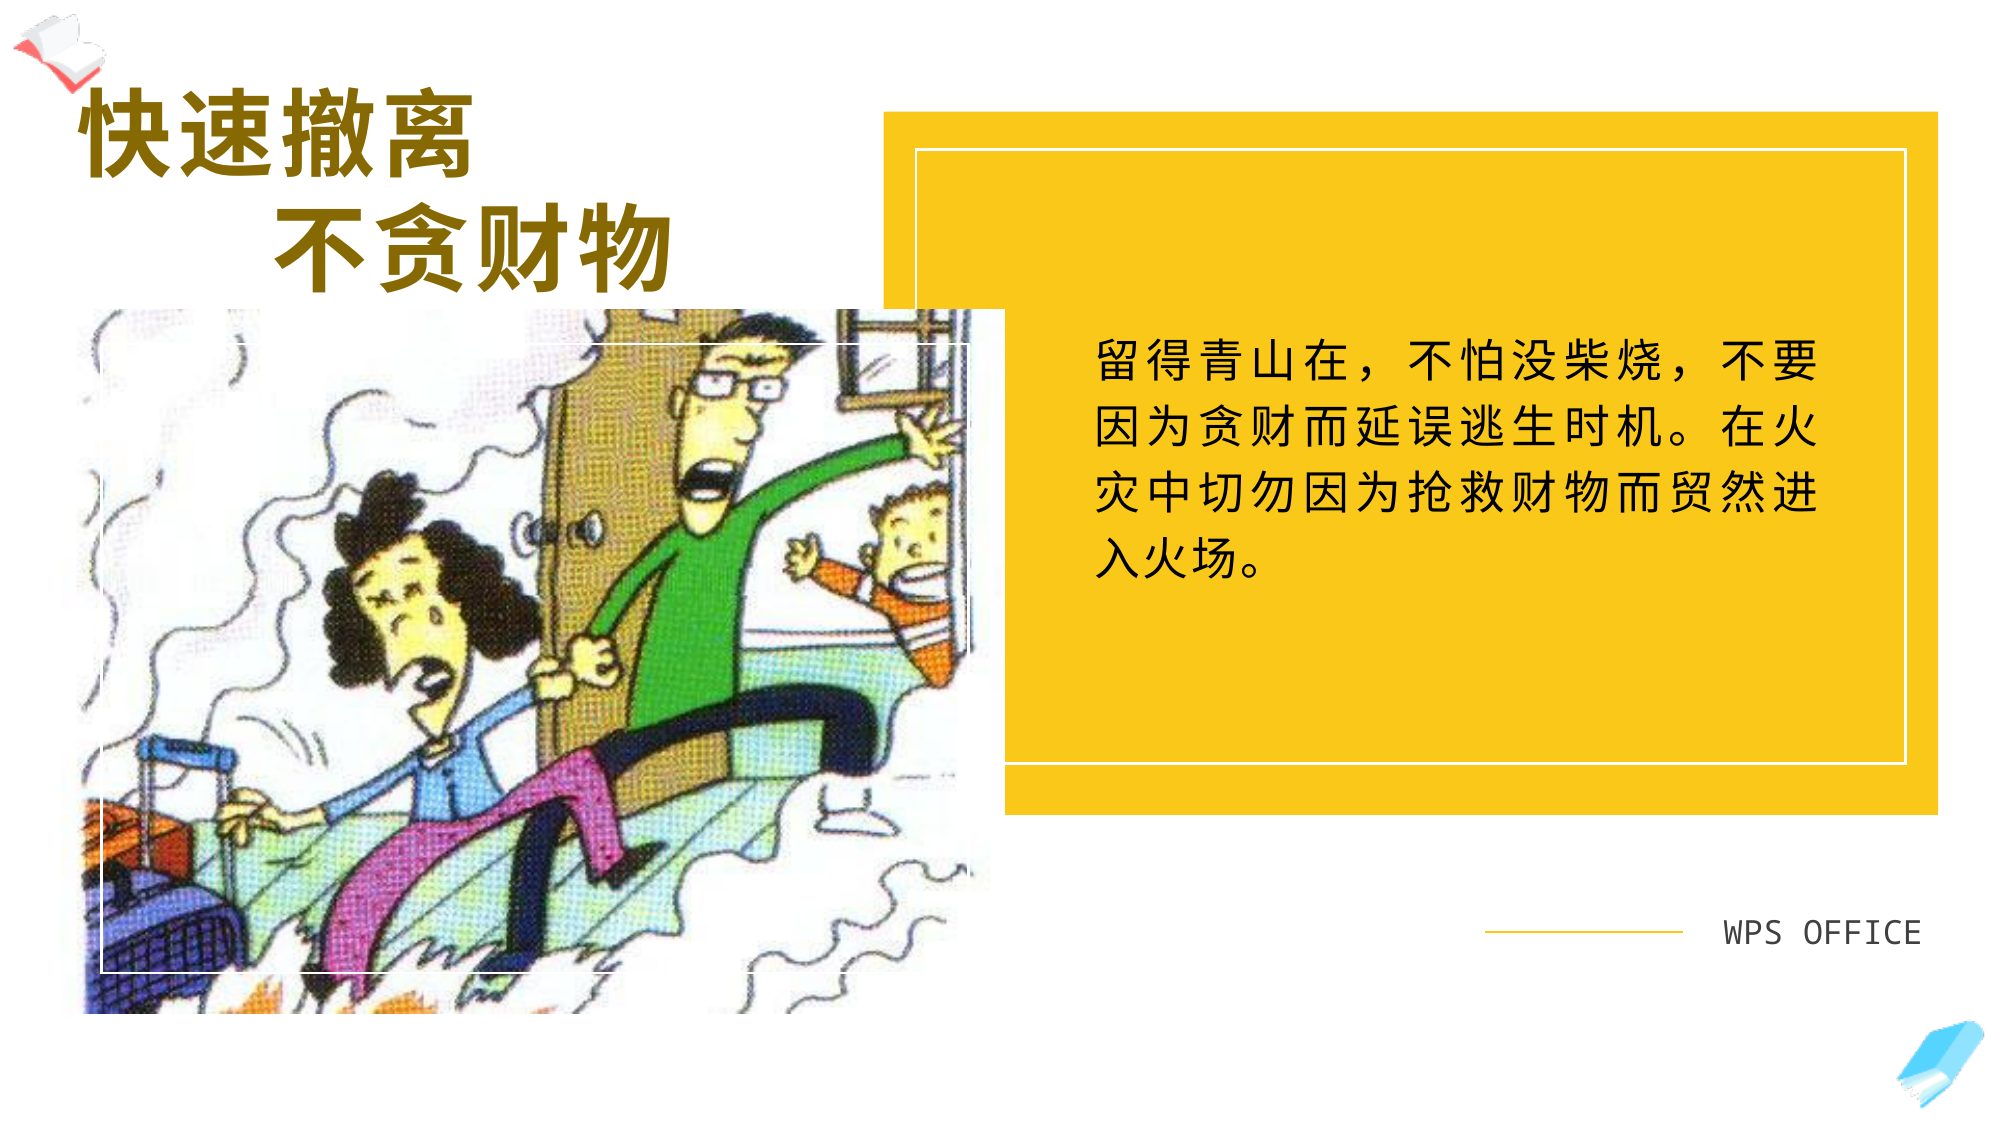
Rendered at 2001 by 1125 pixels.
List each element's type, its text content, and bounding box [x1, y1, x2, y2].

picture [61, 309, 1005, 1014]
text_box WPS OFFICE [1683, 841, 1938, 1014]
text_box [915, 149, 1907, 764]
picture [0, 0, 119, 108]
text_box [884, 111, 1939, 816]
text_box 快速撤离 不贪财物 [61, 59, 884, 309]
picture [1881, 1003, 2000, 1125]
